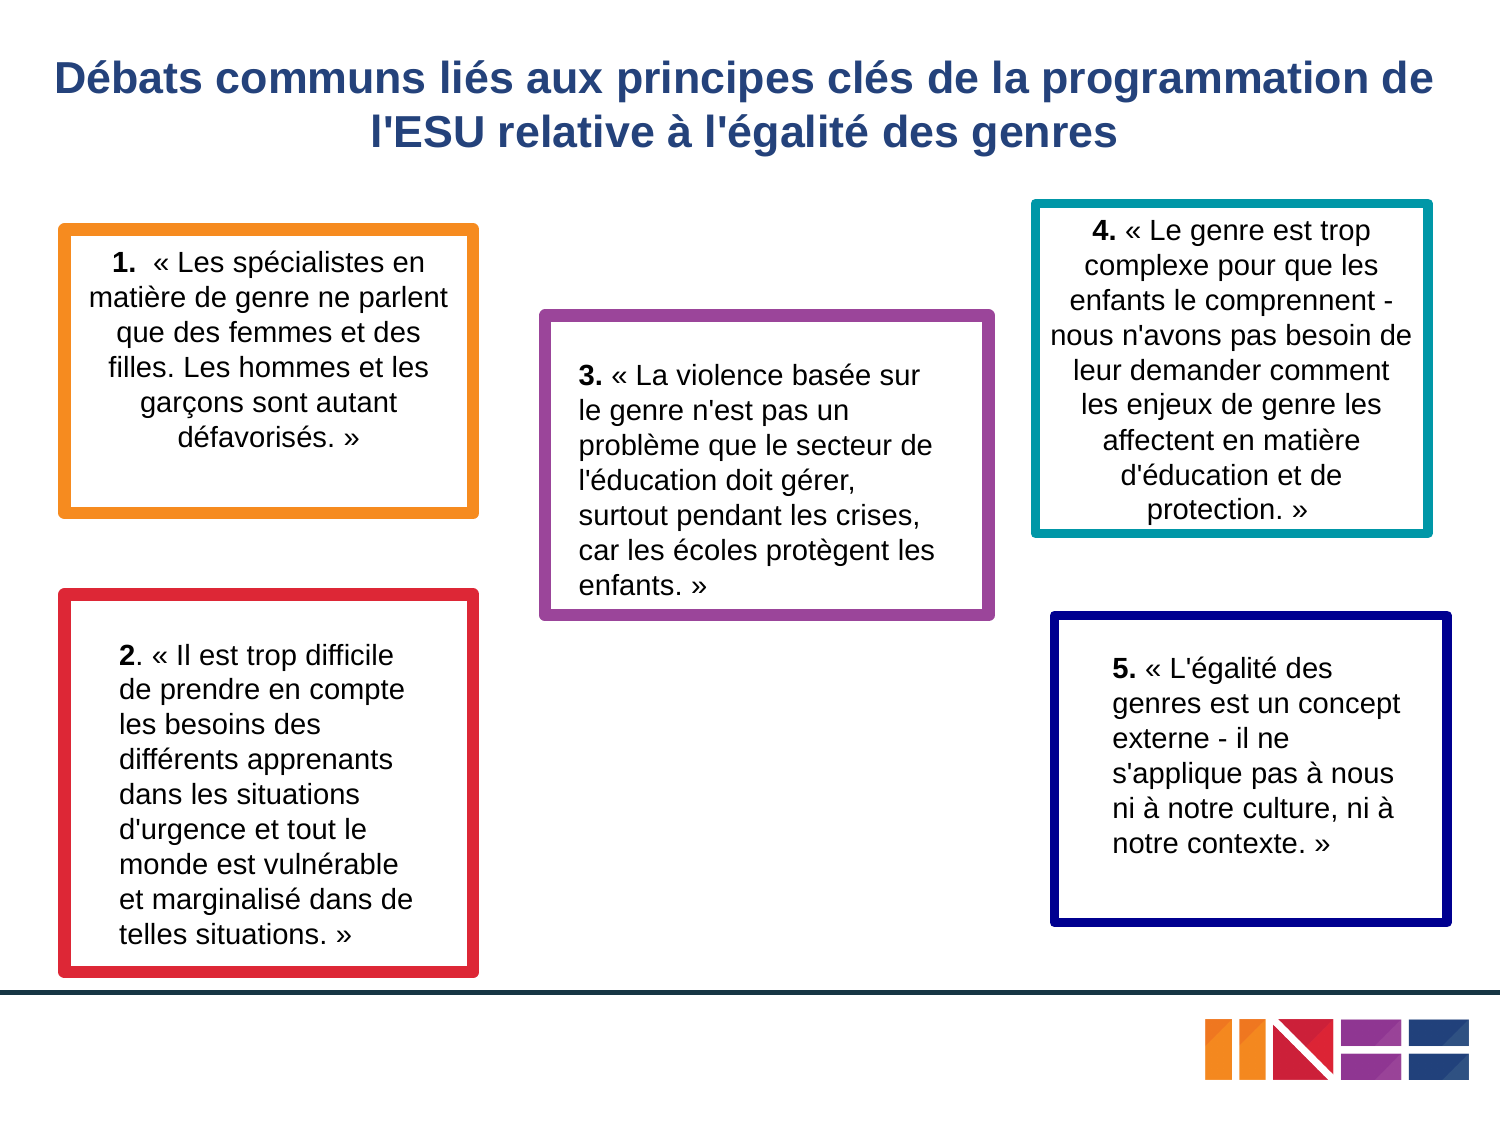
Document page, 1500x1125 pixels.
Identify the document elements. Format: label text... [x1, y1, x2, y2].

text_box 2. « Il est trop difficile de prendre en compte les besoins des différents apprenants dans les situations d'urgence et tout le monde est vulnérable et marginalisé dans de telles situations. » [104, 628, 434, 959]
text_box 4. « Le genre est trop complexe pour que les enfants le comprennent - nous n'avons pas besoin de leur demander comment les enjeux de genre les affectent en matière d'éducation et de protection. » [1035, 203, 1428, 534]
text_box 3. « La violence basée sur le genre n'est pas un problème que le secteur de l'éducation doit gérer, surtout pendant les crises, car les écoles protègent les enfants. » [563, 349, 957, 577]
text_box 5. « L'égalité des genres est un concept externe - il ne s'applique pas à nous ni à notre culture, ni à notre contexte. » [1097, 642, 1428, 835]
text_box [64, 594, 473, 973]
title Débats communs liés aux principes clés de la programmation de l'ESU relative à l'égalité des genres [23, 33, 1468, 173]
text_box [545, 315, 989, 616]
text_box [1054, 615, 1447, 923]
text_box 1. « Les spécialistes en matière de genre ne parlent que des femmes et des filles. Les hommes et les garçons sont autant défavorisés. » [64, 229, 473, 513]
picture [1205, 1019, 1469, 1080]
